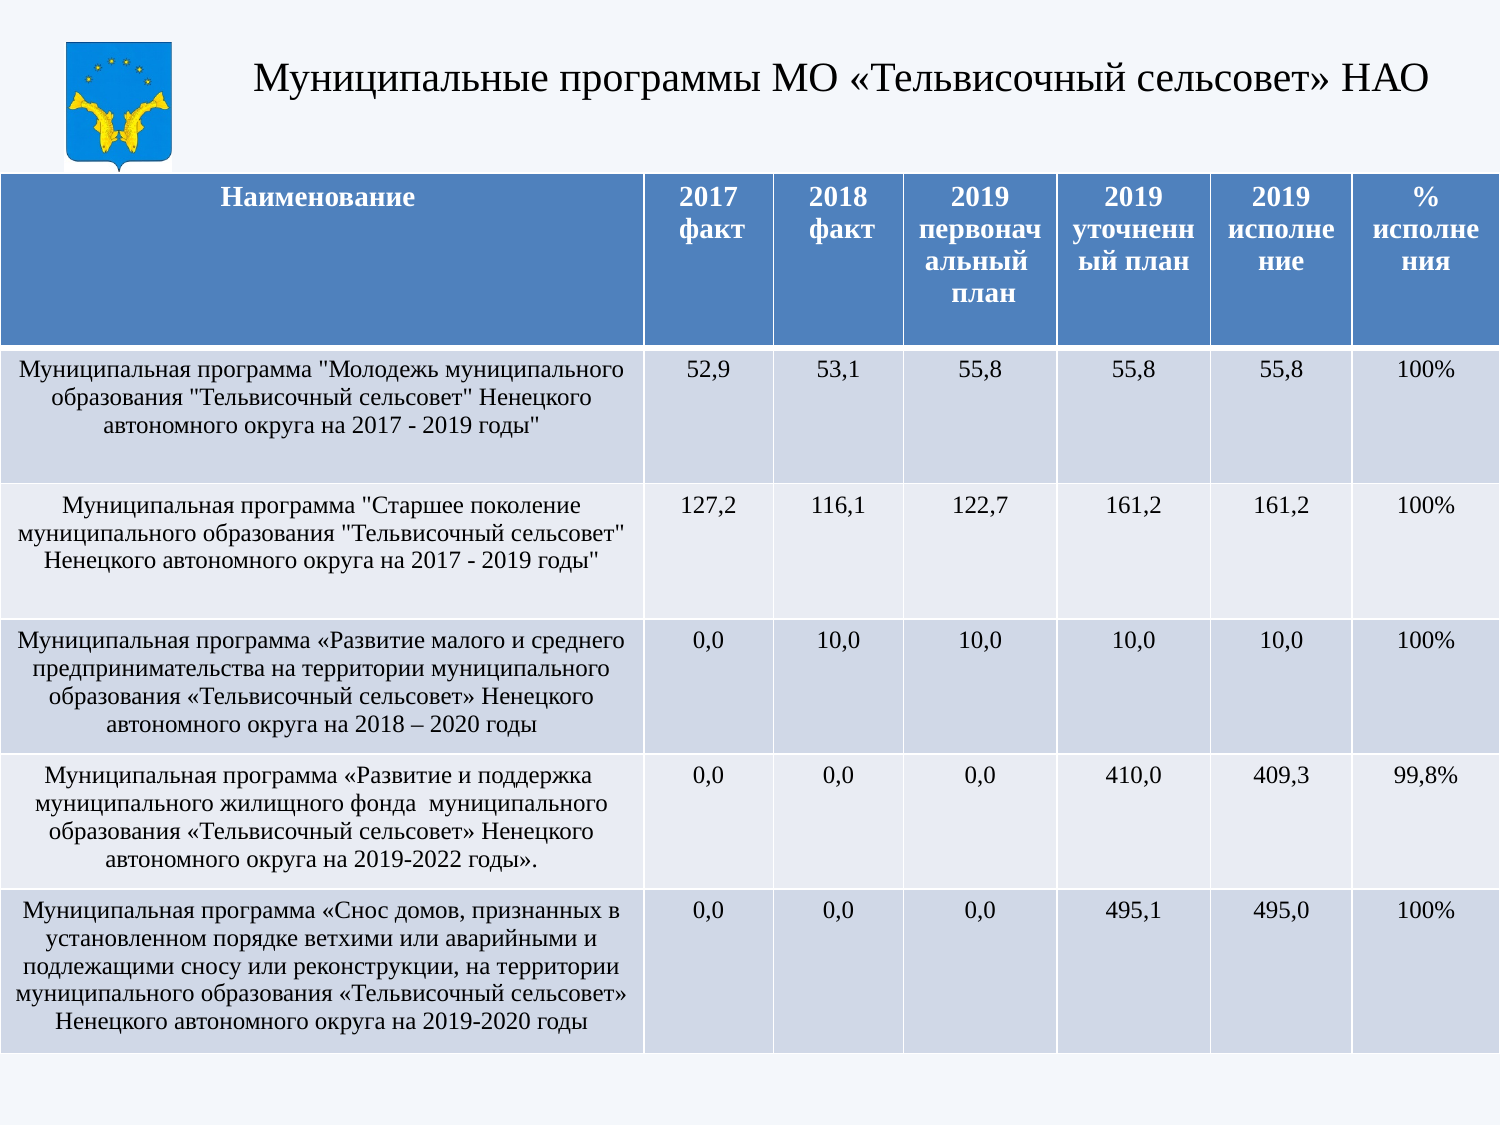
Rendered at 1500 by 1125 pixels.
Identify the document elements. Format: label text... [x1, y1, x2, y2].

table_cell 122,7 [904, 484, 1056, 618]
table_cell 0,0 [645, 890, 773, 1053]
table_cell 55,8 [1211, 351, 1351, 483]
table_cell 0,0 [774, 755, 903, 888]
table_cell 127,2 [645, 484, 773, 618]
table_cell 409,3 [1211, 755, 1351, 888]
table_cell Муниципальная программа «Снос домов, признанных в установленном порядке ветхими или аварийными и подлежащими сносу или реконструкции, на территории муниципального образования «Тельвисочный сельсовет» Ненецкого автономного округа на 2019-2020 годы [1, 890, 643, 1053]
table_cell Муниципальная программа "Молодежь муниципального образования "Тельвисочный сельсовет" Ненецкого автономного округа на 2017 - 2019 годы" [1, 351, 643, 483]
table_cell 0,0 [645, 755, 773, 888]
table_cell 0,0 [904, 890, 1056, 1053]
table_header 2018 факт [774, 174, 903, 345]
table_cell 410,0 [1058, 755, 1210, 888]
table_header % исполнения [1353, 174, 1499, 345]
table_cell 161,2 [1058, 484, 1210, 618]
table_cell 10,0 [774, 620, 903, 753]
table_cell 55,8 [904, 351, 1056, 483]
table_cell 0,0 [774, 890, 903, 1053]
table_cell 10,0 [1058, 620, 1210, 753]
table_cell 116,1 [774, 484, 903, 618]
table_cell Муниципальная программа "Старшее поколение муниципального образования "Тельвисочный сельсовет" Ненецкого автономного округа на 2017 - 2019 годы" [1, 484, 643, 618]
table_cell 495,1 [1058, 890, 1210, 1053]
table_cell 99,8% [1353, 755, 1499, 888]
table_cell 10,0 [904, 620, 1056, 753]
table_header 2019 уточненный план [1058, 174, 1210, 345]
table_cell 100% [1353, 620, 1499, 753]
table_cell 100% [1353, 484, 1499, 618]
table_cell 100% [1353, 890, 1499, 1053]
table_header 2017 факт [645, 174, 773, 345]
table_header 2019 исполнение [1211, 174, 1351, 345]
table_cell Муниципальная программа «Развитие и поддержка муниципального жилищного фонда муниципального образования «Тельвисочный сельсовет» Ненецкого автономного округа на 2019-2022 годы». [1, 755, 643, 888]
table_cell 52,9 [645, 351, 773, 483]
table_cell 10,0 [1211, 620, 1351, 753]
table_cell 0,0 [645, 620, 773, 753]
table_cell 495,0 [1211, 890, 1351, 1053]
table_cell 55,8 [1058, 351, 1210, 483]
table_header 2019 первоначальный план [904, 174, 1056, 345]
table_cell Муниципальная программа «Развитие малого и среднего предпринимательства на территории муниципального образования «Тельвисочный сельсовет» Ненецкого автономного округа на 2018 – 2020 годы [1, 620, 643, 753]
table_cell 100% [1353, 351, 1499, 483]
table_header Наименование [1, 174, 643, 345]
table_cell 161,2 [1211, 484, 1351, 618]
text_box Муниципальные программы МО «Тельвисочный сельсовет» НАО [183, 42, 1500, 108]
table_cell 0,0 [904, 755, 1056, 888]
table_cell 53,1 [774, 351, 903, 483]
picture [64, 42, 172, 173]
